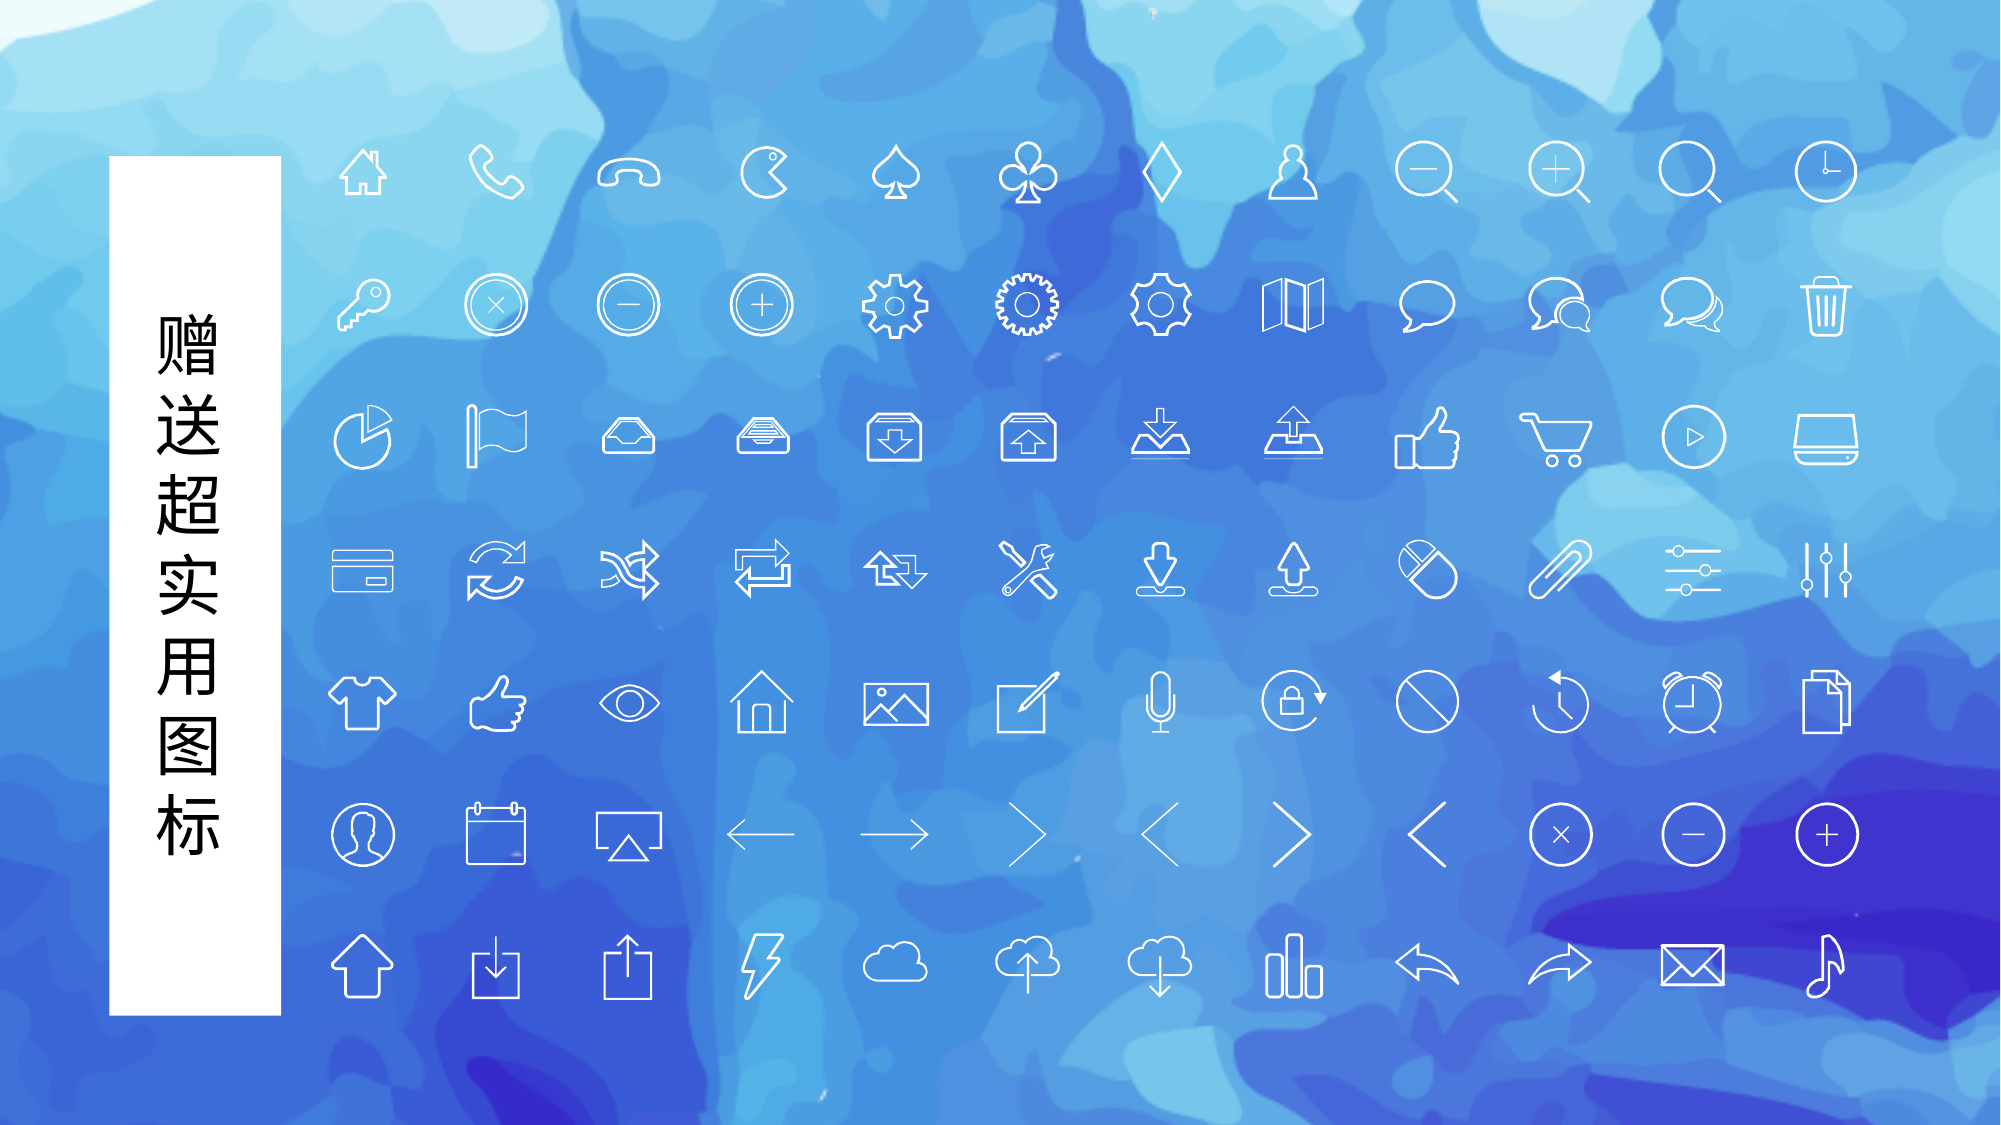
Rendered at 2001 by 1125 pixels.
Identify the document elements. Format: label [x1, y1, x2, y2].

text_box [109, 156, 282, 1016]
picture [0, 0, 2001, 1125]
